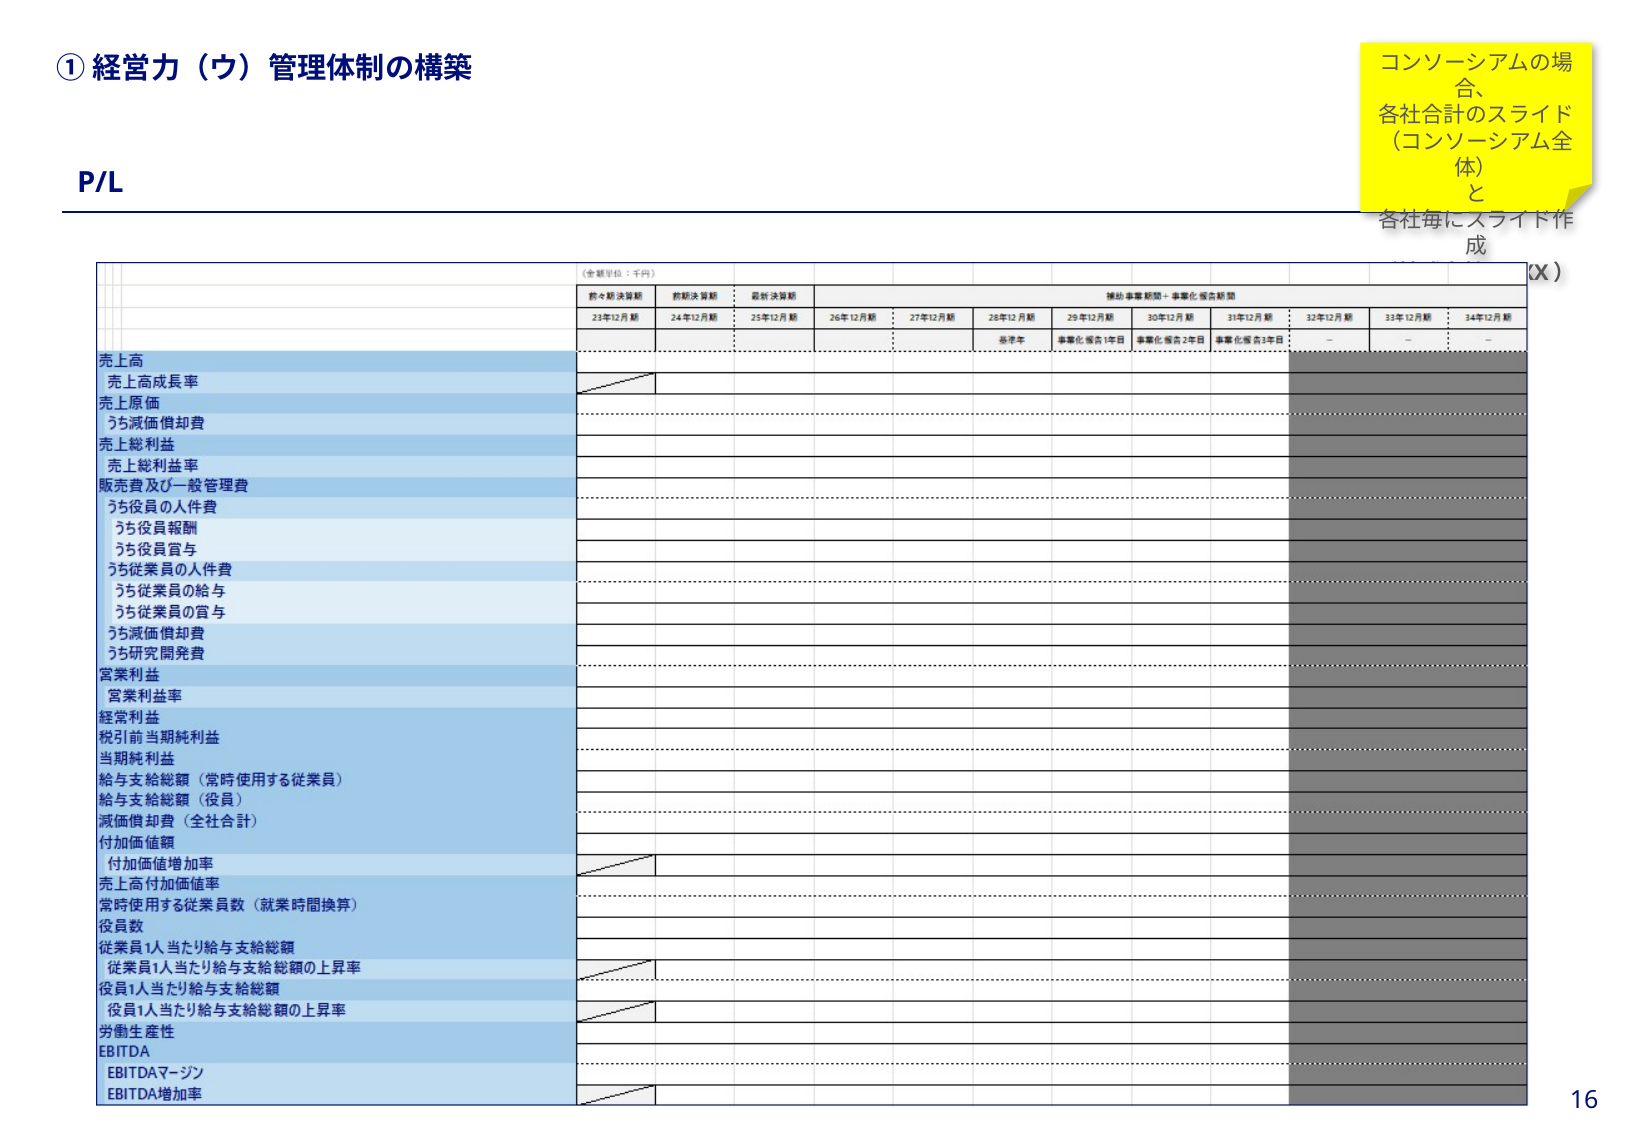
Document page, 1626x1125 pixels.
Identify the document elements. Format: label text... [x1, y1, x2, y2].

list ①経営力（ウ）管理体制の構築 [32, 42, 1359, 90]
picture [96, 262, 1529, 1107]
text_box コンソーシアムの場合、 各社合計のスライド （コンソーシアム全体） と 各社毎にスライド作成 （株式会社XXXX） [1359, 41, 1594, 214]
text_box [62, 149, 1563, 213]
